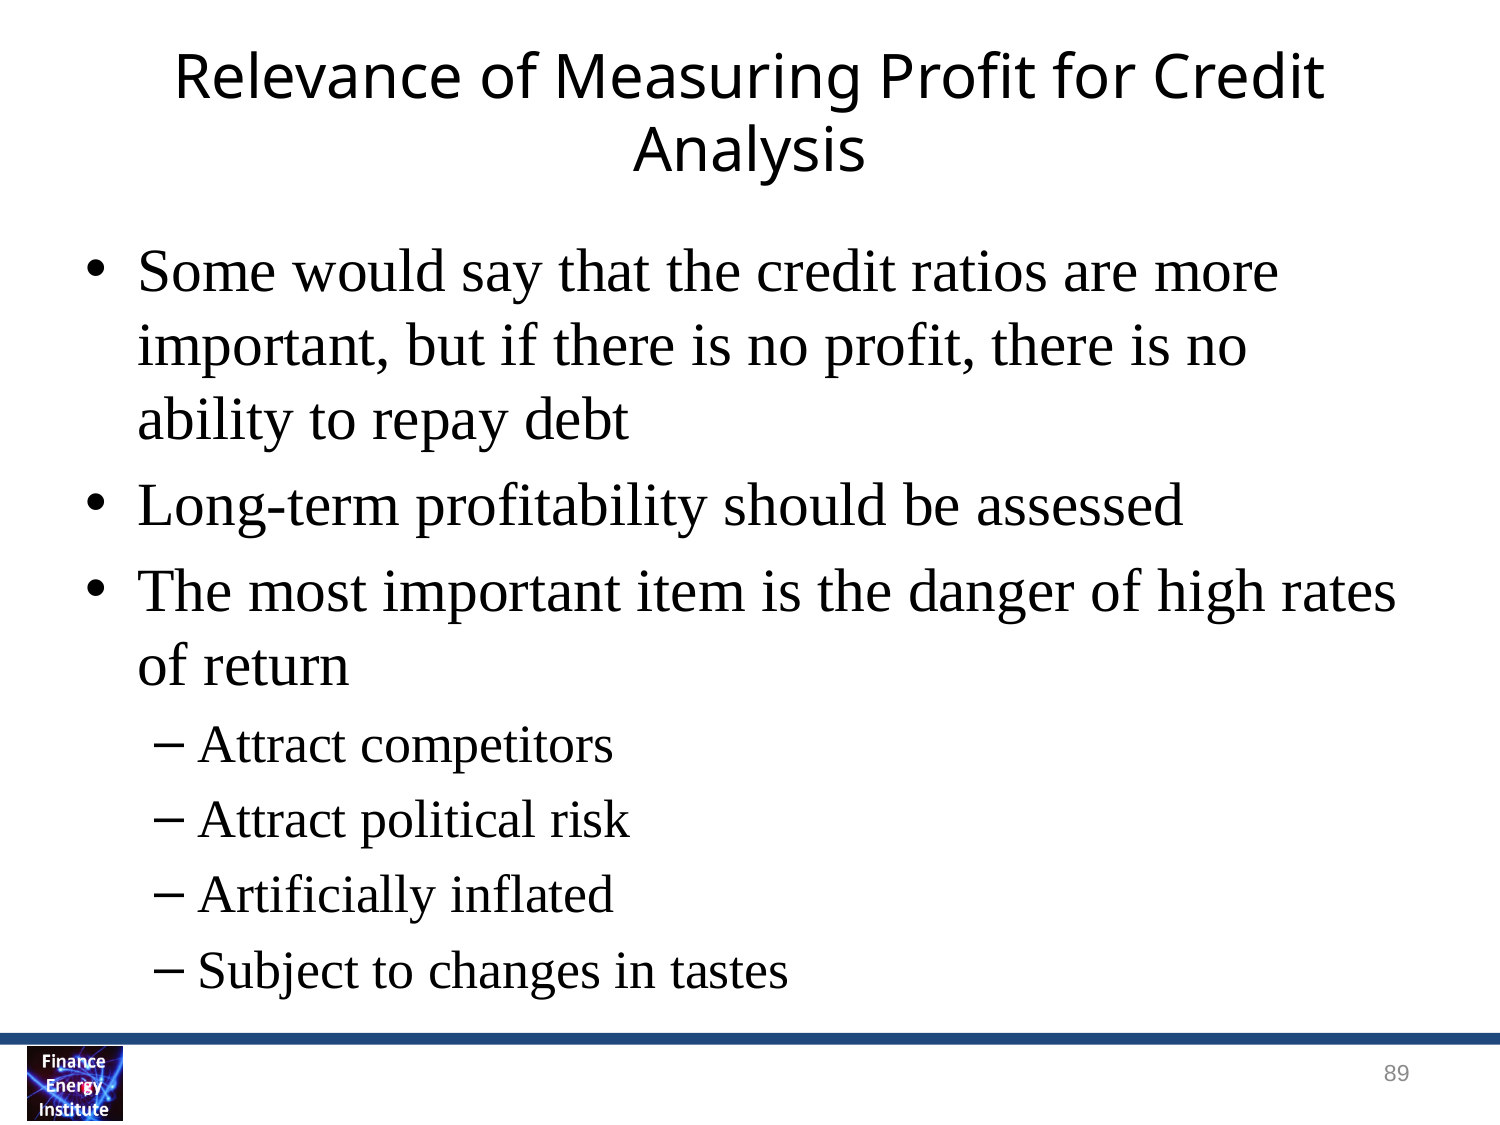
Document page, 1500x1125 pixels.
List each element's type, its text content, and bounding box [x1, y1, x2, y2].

slide_number 89 [1074, 1042, 1425, 1103]
list Some would say that the credit ratios are more important, but if there is no profit, there is no ability to repay debt Long-term profitability should be assessed The most important item is the danger of high rates of return Attract competitors Attract political risk Artificially inflated Subject to changes in tastes [70, 222, 1430, 1032]
title Relevance of Measuring Profit for Credit Analysis [70, 56, 1430, 164]
picture [27, 1046, 123, 1121]
